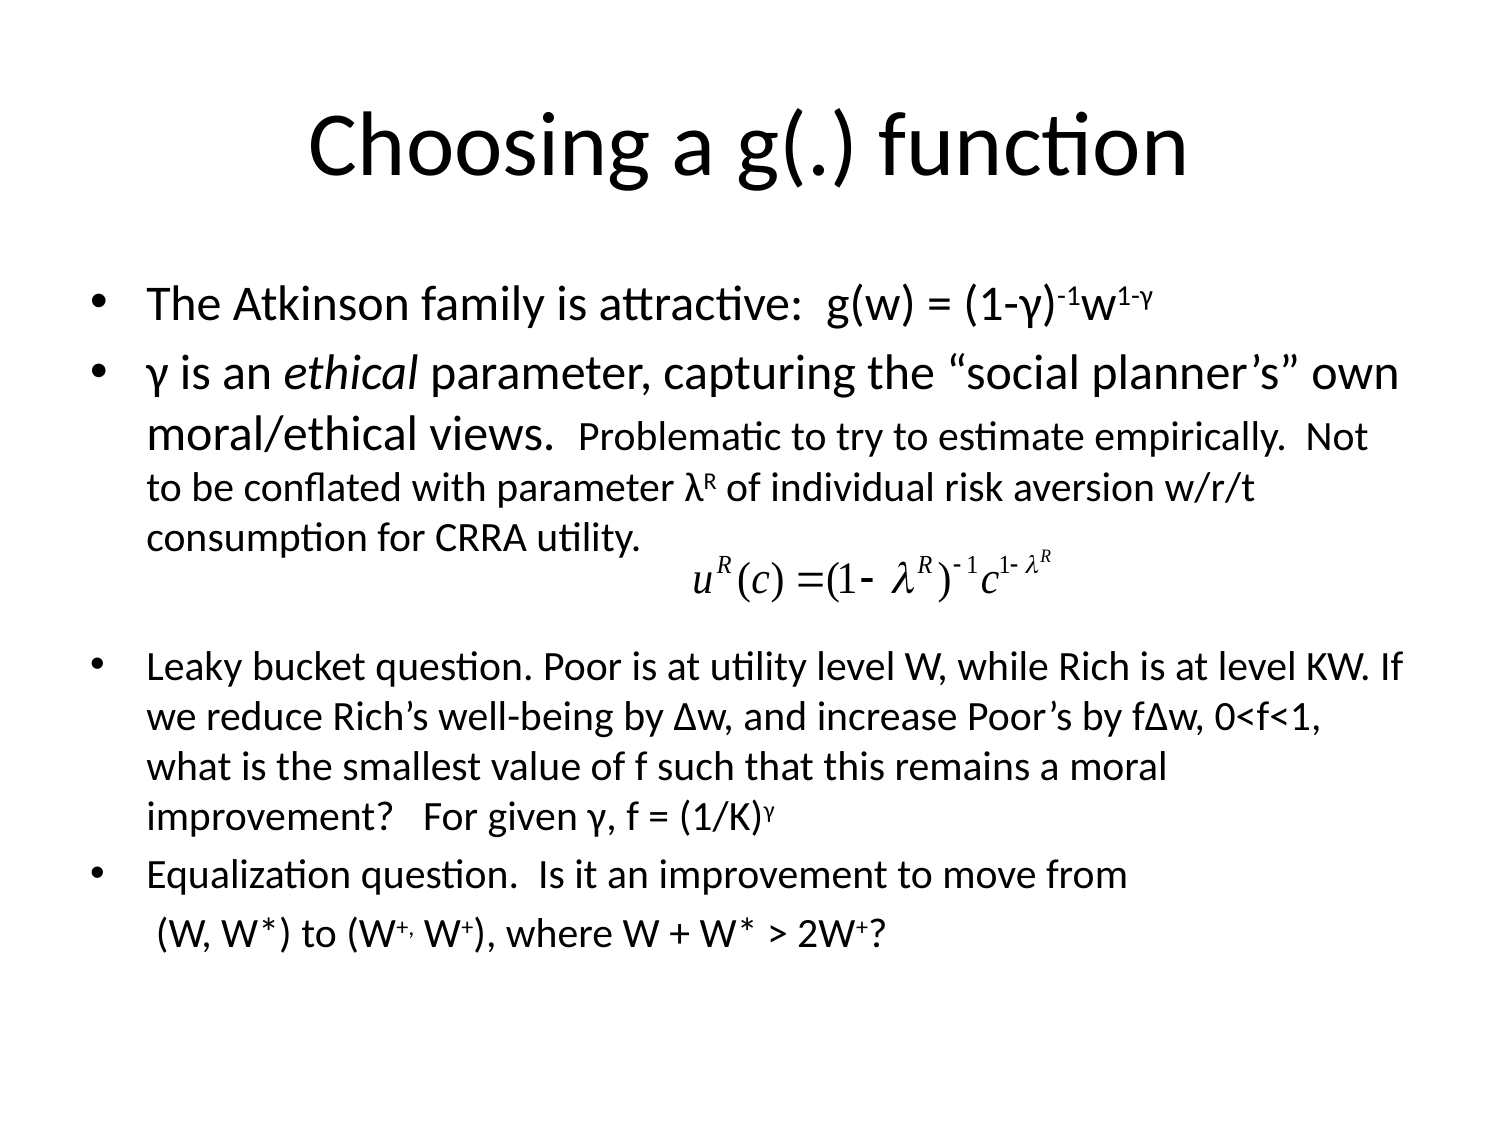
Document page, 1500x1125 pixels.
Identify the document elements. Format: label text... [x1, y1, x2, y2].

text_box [687, 537, 1063, 613]
list The Atkinson family is attractive: g(w) = (1-γ)-1w1-γ γ is an ethical parameter, capturing the “social planner’s” own moral/ethical views. Problematic to try to estimate empirically. Not to be conflated with parameter λR of individual risk aversion w/r/t consumption for CRRA utility. Leaky bucket question. Poor is at utility level W, while Rich is at level KW. If we reduce Rich’s well-being by ∆w, and increase Poor’s by f∆w, 0<f<1, what is the smallest value of f such that this remains a moral improvement? For given γ, f = (1/K)γ Equalization question. Is it an improvement to move from (W, W*) to (W+, W+), where W + W* > 2W+? [75, 262, 1425, 1005]
title Choosing a g(.) function [75, 45, 1425, 233]
